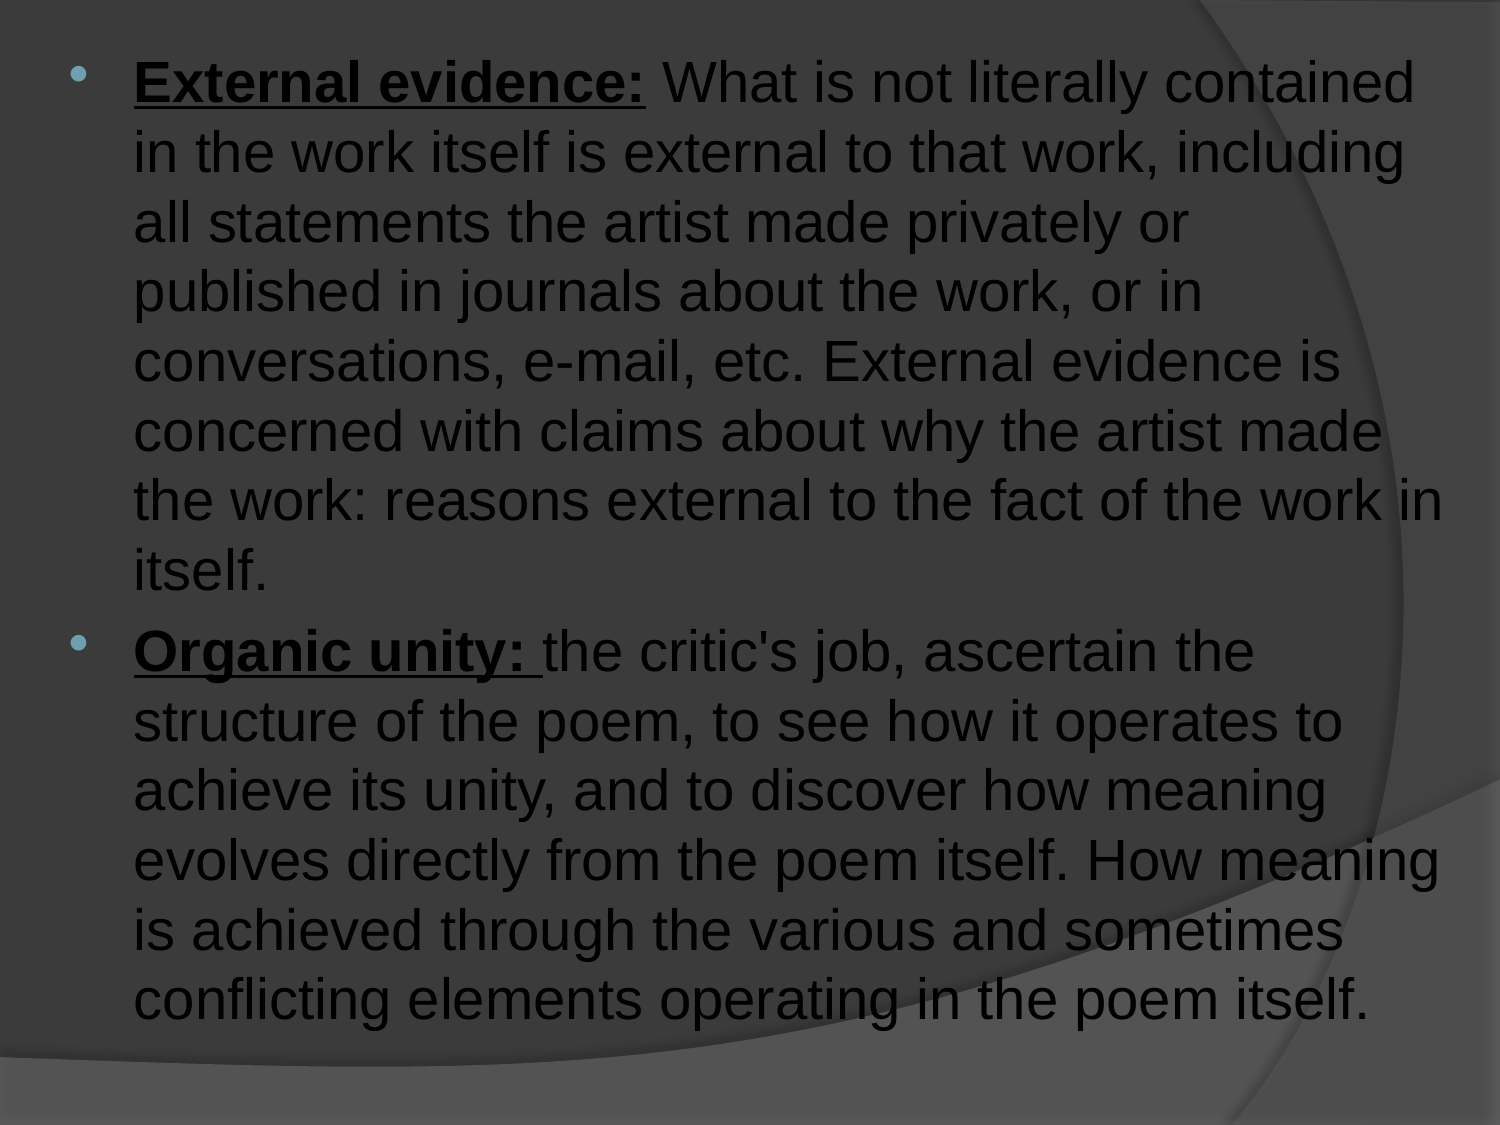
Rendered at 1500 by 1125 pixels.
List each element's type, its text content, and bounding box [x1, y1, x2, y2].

list External evidence: What is not literally contained in the work itself is external to that work, including all statements the artist made privately or published in journals about the work, or in conversations, e-mail, etc. External evidence is concerned with claims about why the artist made the work: reasons external to the fact of the work in itself. Organic unity: the critic's job, ascertain the structure of the poem, to see how it operates to achieve its unity, and to discover how meaning evolves directly from the poem itself. How meaning is achieved through the various and sometimes conflicting elements operating in the poem itself. [50, 37, 1463, 1050]
